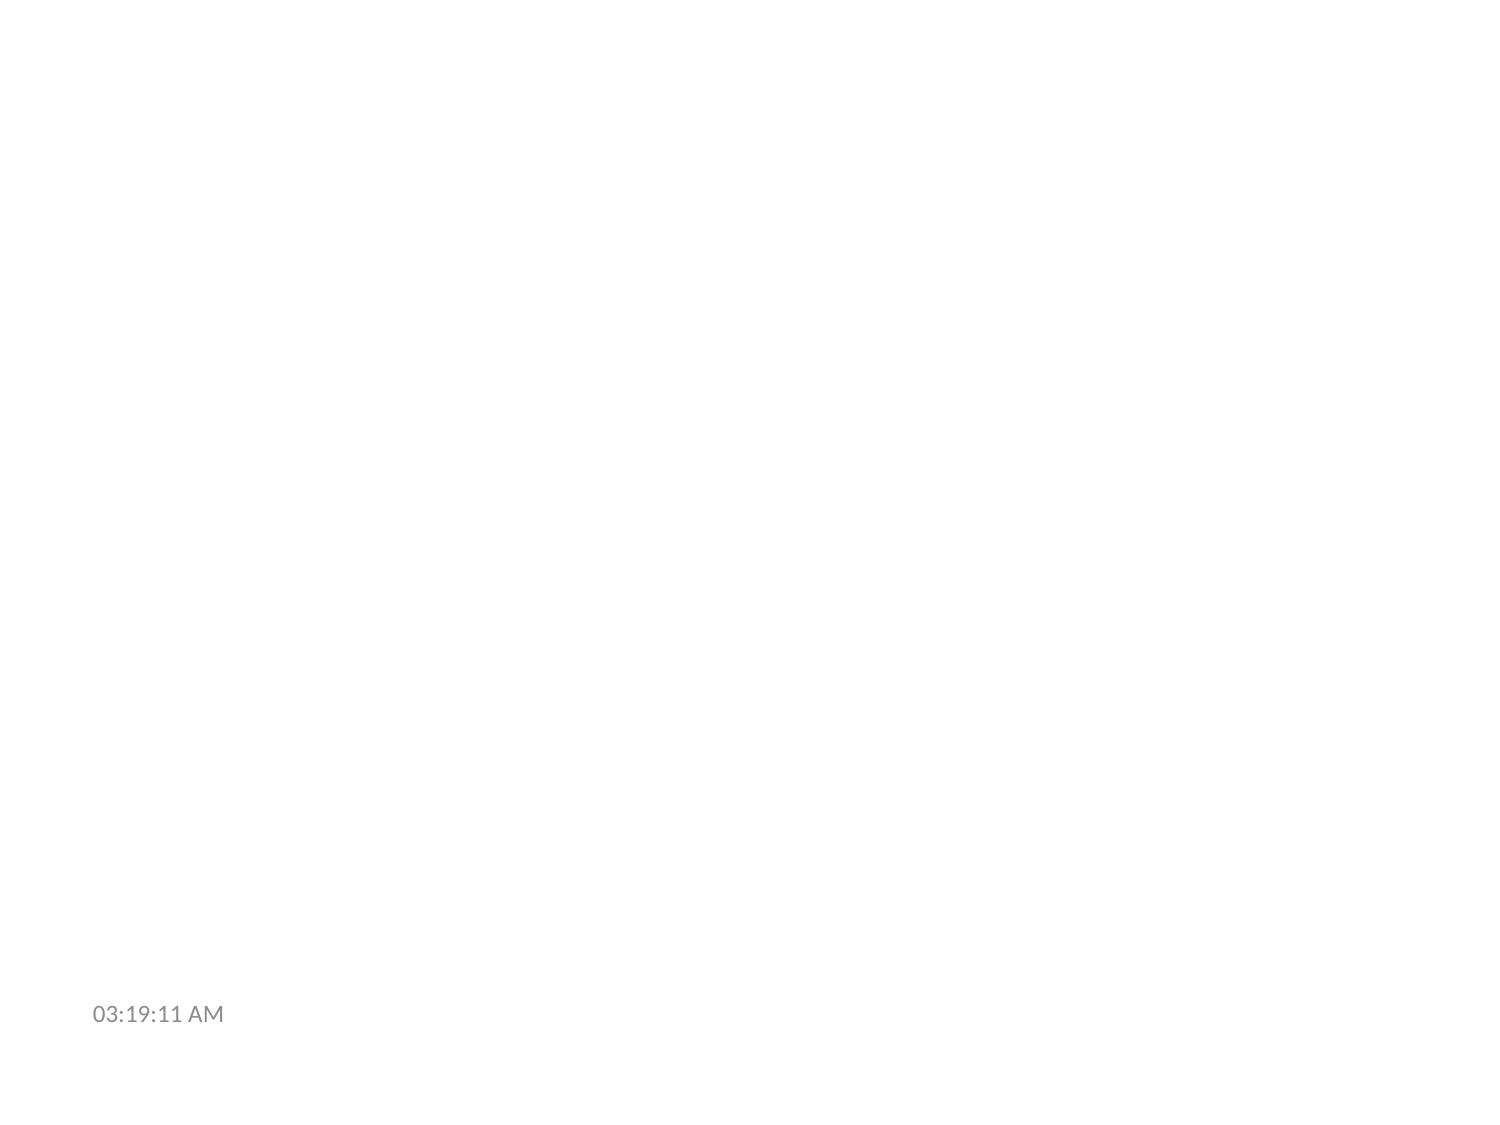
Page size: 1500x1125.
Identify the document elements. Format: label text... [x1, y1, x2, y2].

text_box 3:35:09 PM [77, 982, 428, 1043]
